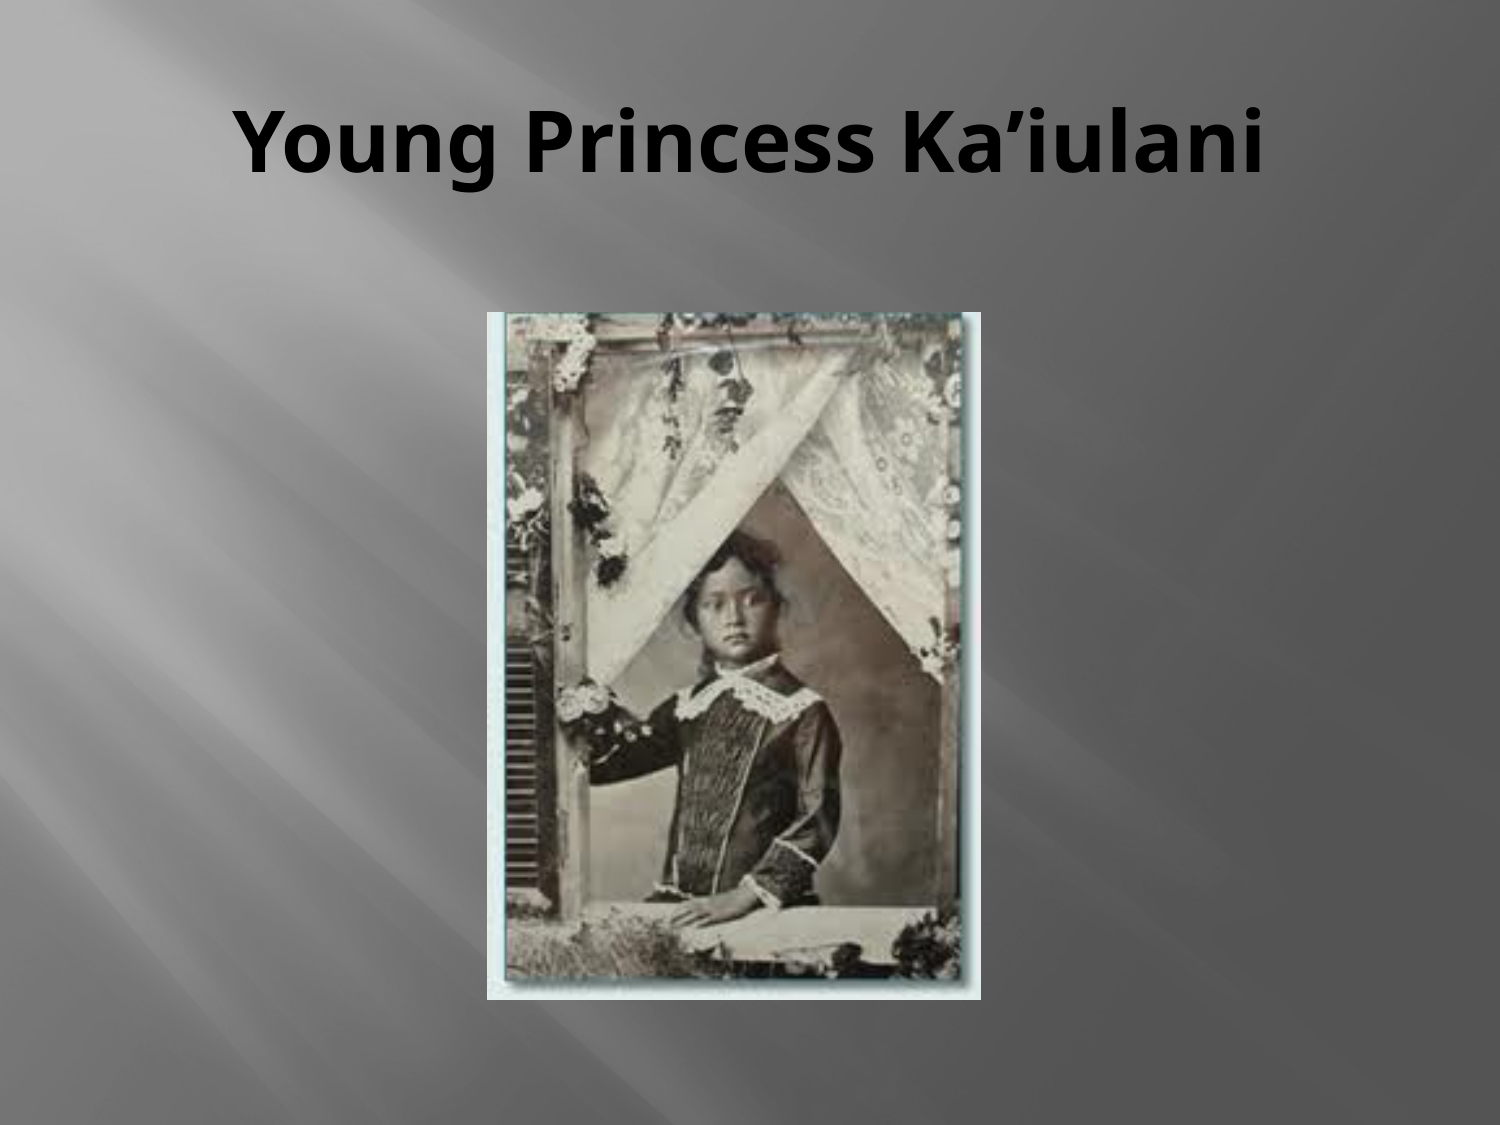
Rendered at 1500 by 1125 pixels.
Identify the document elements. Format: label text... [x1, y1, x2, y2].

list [487, 312, 981, 1001]
title Young Princess Ka’iulani [75, 45, 1425, 233]
